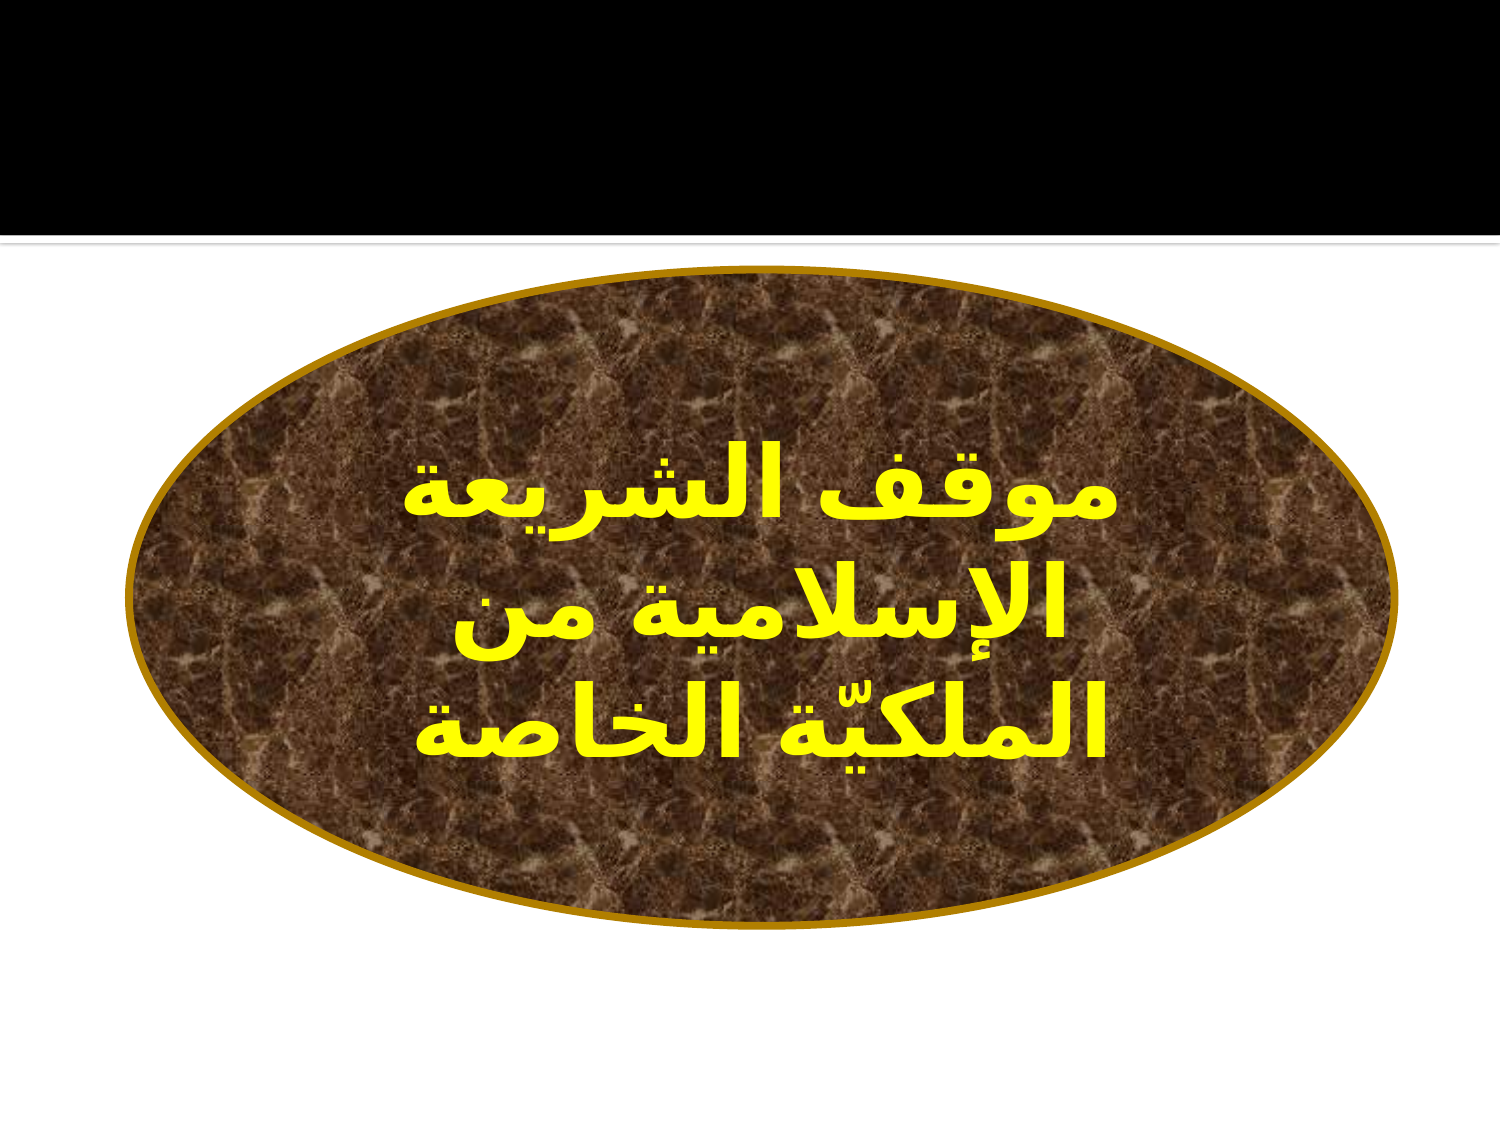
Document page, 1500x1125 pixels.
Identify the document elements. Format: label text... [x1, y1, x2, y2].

text_box موقف الشريعة الإسلامية من الملكيّة الخاصة [124, 265, 1399, 930]
